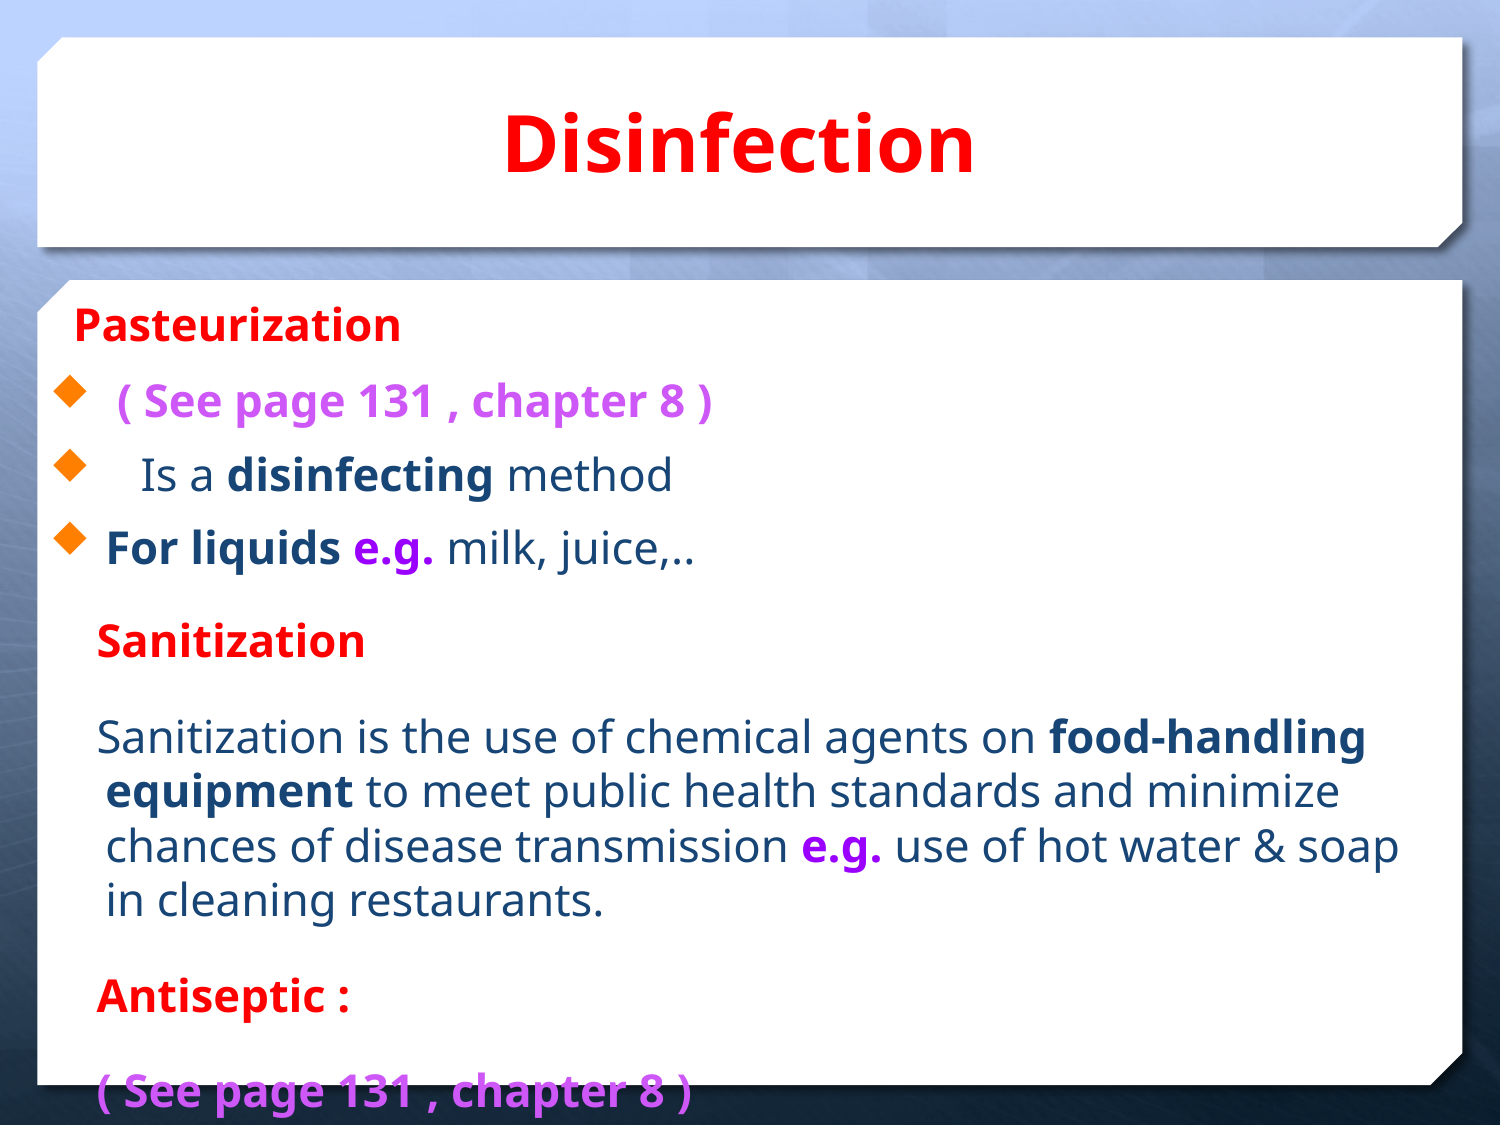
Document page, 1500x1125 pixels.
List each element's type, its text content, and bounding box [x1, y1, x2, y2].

list Pasteurization ( See page 131 , chapter 8 ) Is a disinfecting method For liquids e.g. milk, juice,.. Sanitization Sanitization is the use of chemical agents on food-handling equipment to meet public health standards and minimize chances of disease transmission e.g. use of hot water & soap in cleaning restaurants. Antiseptic : ( See page 131 , chapter 8 ) [34, 288, 1465, 1125]
title Disinfection [127, 48, 1372, 196]
